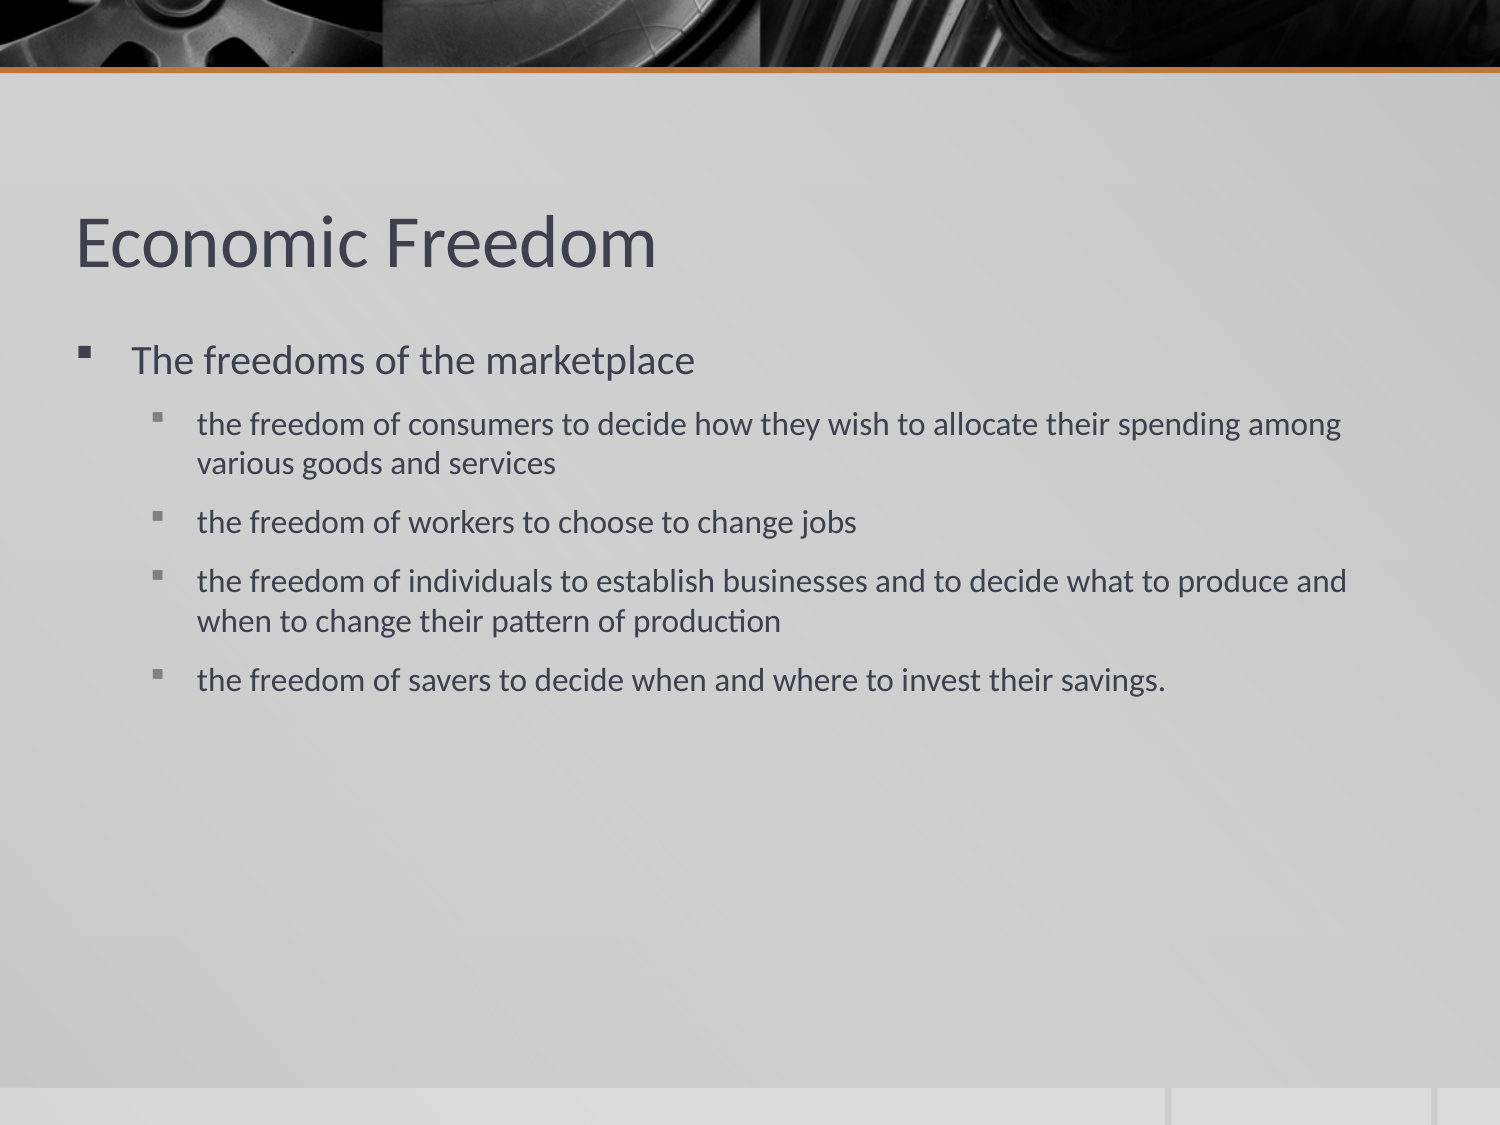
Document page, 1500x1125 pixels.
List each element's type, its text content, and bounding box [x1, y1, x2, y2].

picture [0, 0, 1500, 67]
list The freedoms of the marketplace the freedom of consumers to decide how they wish to allocate their spending among various goods and services the freedom of workers to choose to change jobs the freedom of individuals to establish businesses and to decide what to produce and when to change their pattern of production the freedom of savers to decide when and where to invest their savings. [75, 324, 1425, 1005]
title Economic Freedom [75, 162, 1425, 313]
